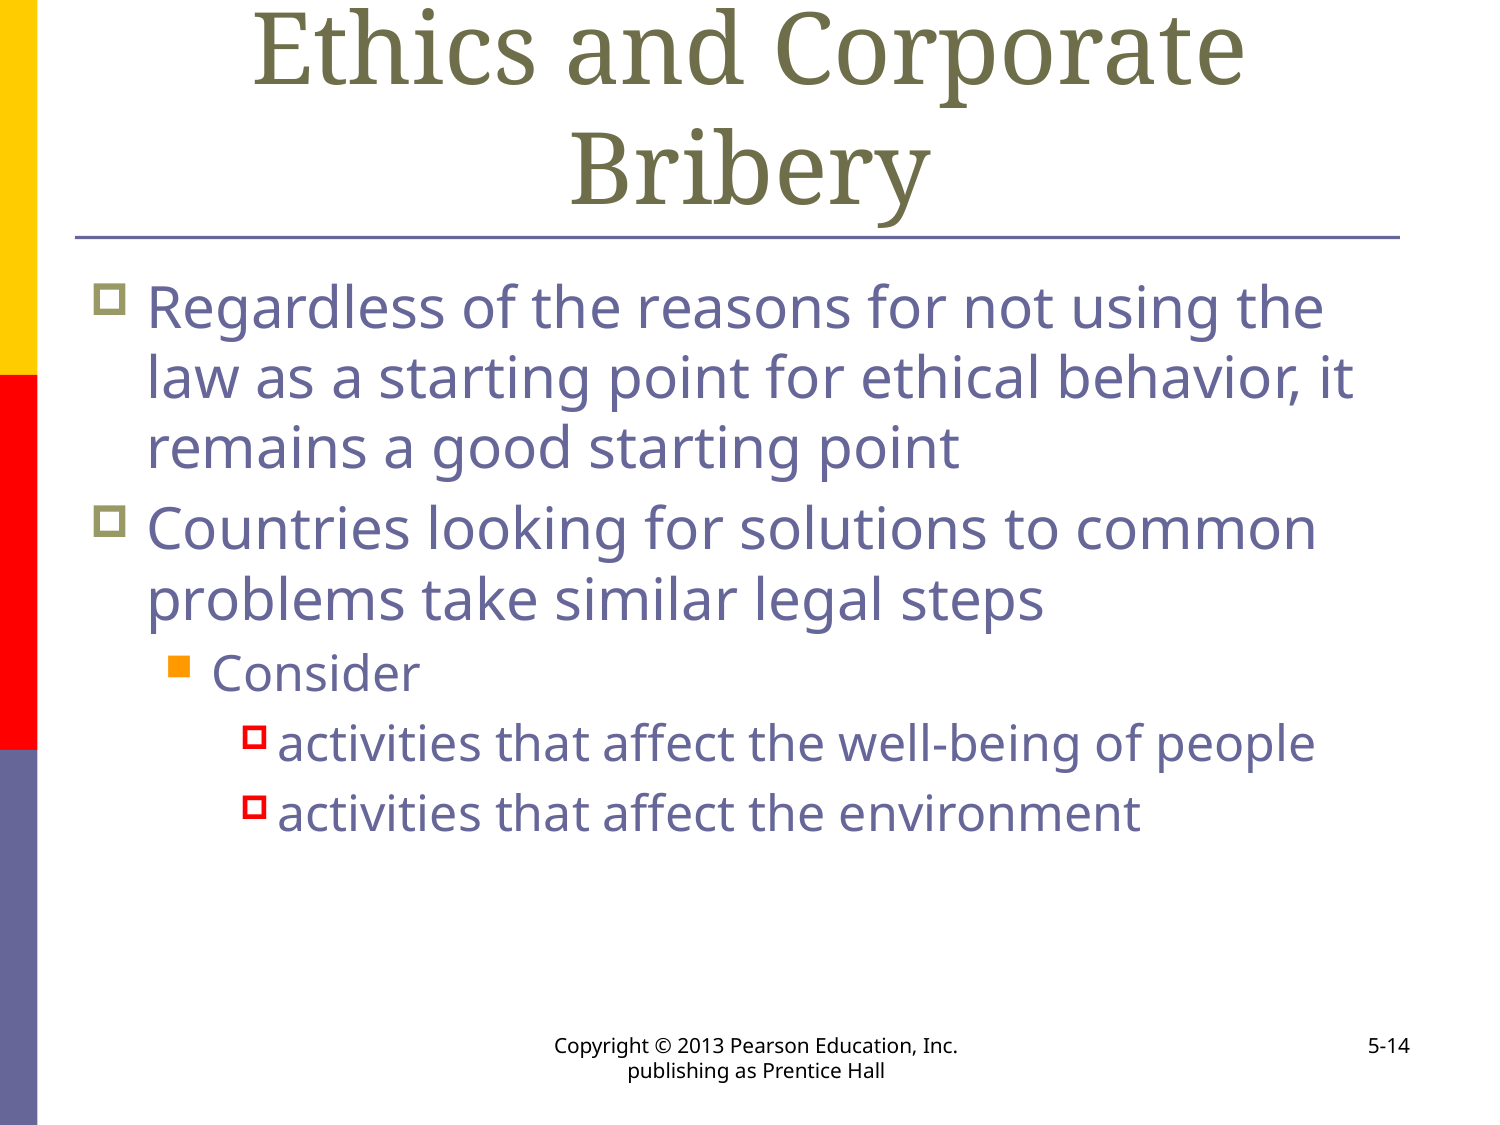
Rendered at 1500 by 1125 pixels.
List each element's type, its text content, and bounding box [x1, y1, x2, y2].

list Regardless of the reasons for not using the law as a starting point for ethical behavior, it remains a good starting point Countries looking for solutions to common problems take similar legal steps Consider activities that affect the well-being of people activities that affect the environment [75, 262, 1425, 1006]
title Ethics and Corporate Bribery [75, 45, 1425, 233]
footer Copyright © 2013 Pearson Education, Inc. publishing as Prentice Hall [500, 1025, 1013, 1100]
slide_number 5-14 [1074, 1025, 1425, 1100]
